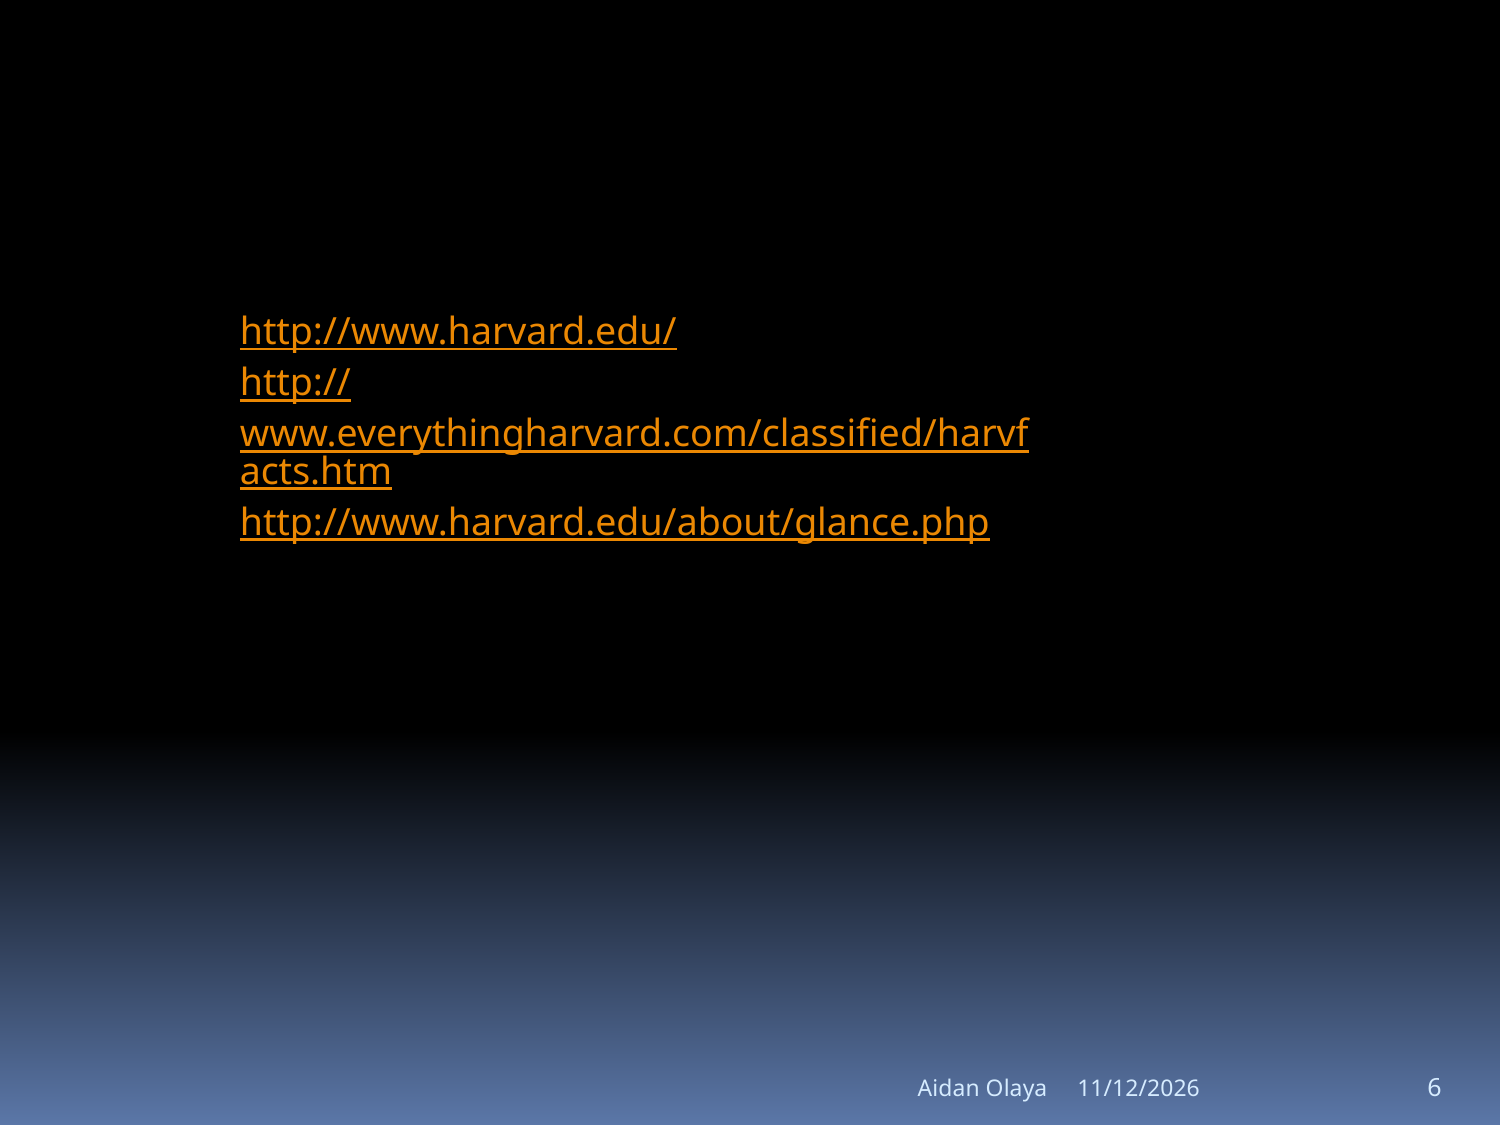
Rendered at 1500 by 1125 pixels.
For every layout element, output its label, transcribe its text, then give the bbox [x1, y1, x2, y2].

slide_number 6 [1412, 1052, 1488, 1113]
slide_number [1063, 1052, 1412, 1113]
footer Aidan Olaya [150, 1052, 1063, 1113]
text_box http://www.harvard.edu/ http://www.everythingharvard.com/classified/harvfacts.htm http://www.harvard.edu/about/glance.php [224, 299, 1050, 564]
